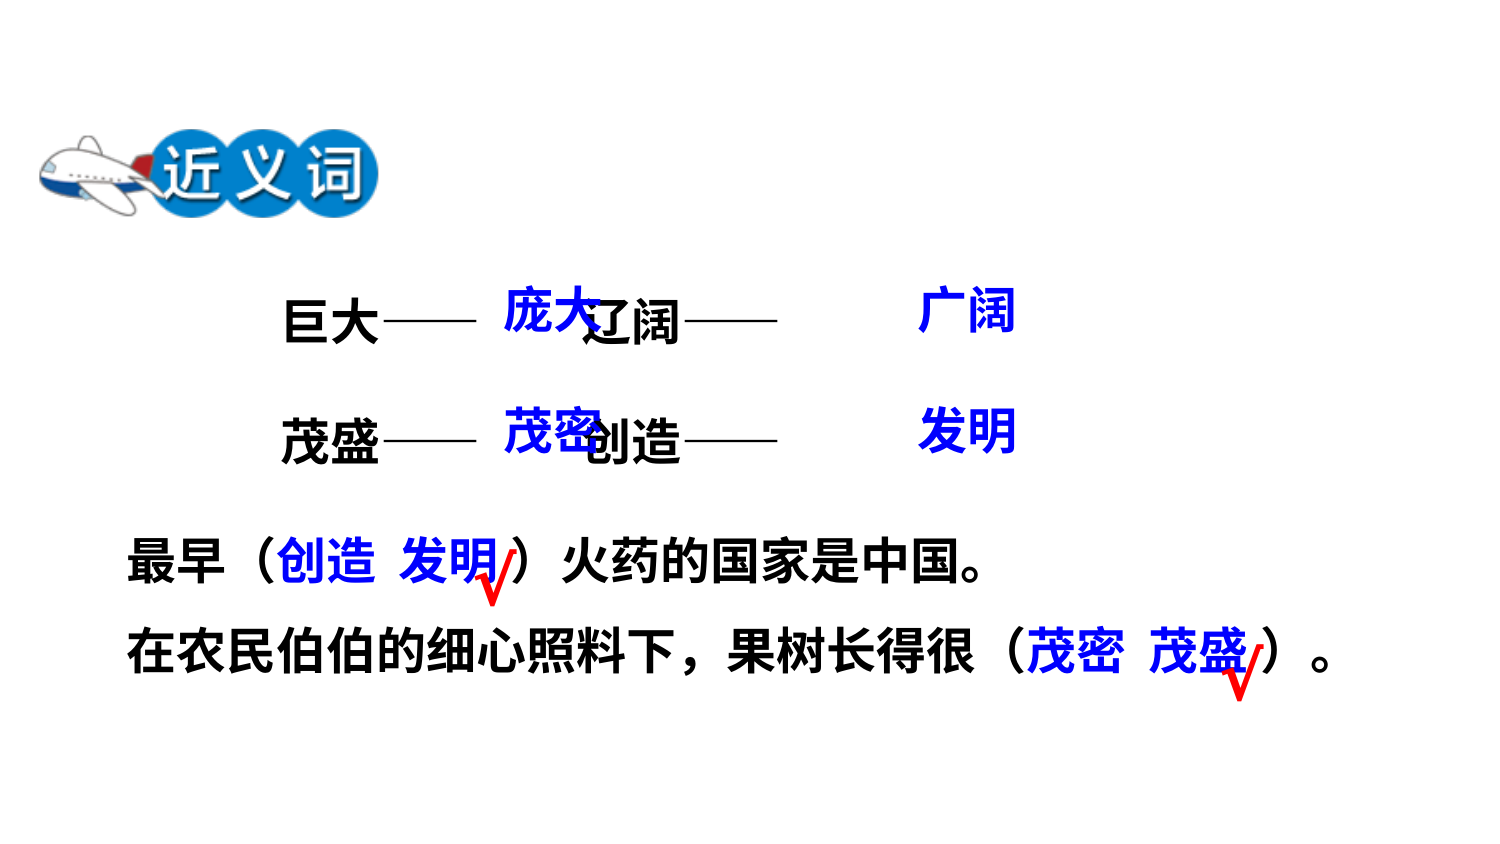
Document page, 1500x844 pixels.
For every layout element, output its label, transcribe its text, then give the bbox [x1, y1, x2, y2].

picture [35, 128, 386, 224]
text_box 庞大 [489, 271, 651, 346]
text_box √ [457, 530, 532, 626]
text_box 茂密 [489, 392, 639, 468]
text_box 巨大—— 辽阔—— 茂盛—— 创造—— [265, 222, 1135, 478]
text_box 最早（创造 发明 ）火药的国家是中国。 在农民伯伯的细心照料下，果树长得很（茂密 茂盛 ）。 [111, 492, 1376, 687]
text_box 发明 [902, 392, 1064, 468]
text_box √ [1204, 626, 1279, 722]
text_box 广阔 [902, 271, 1064, 346]
